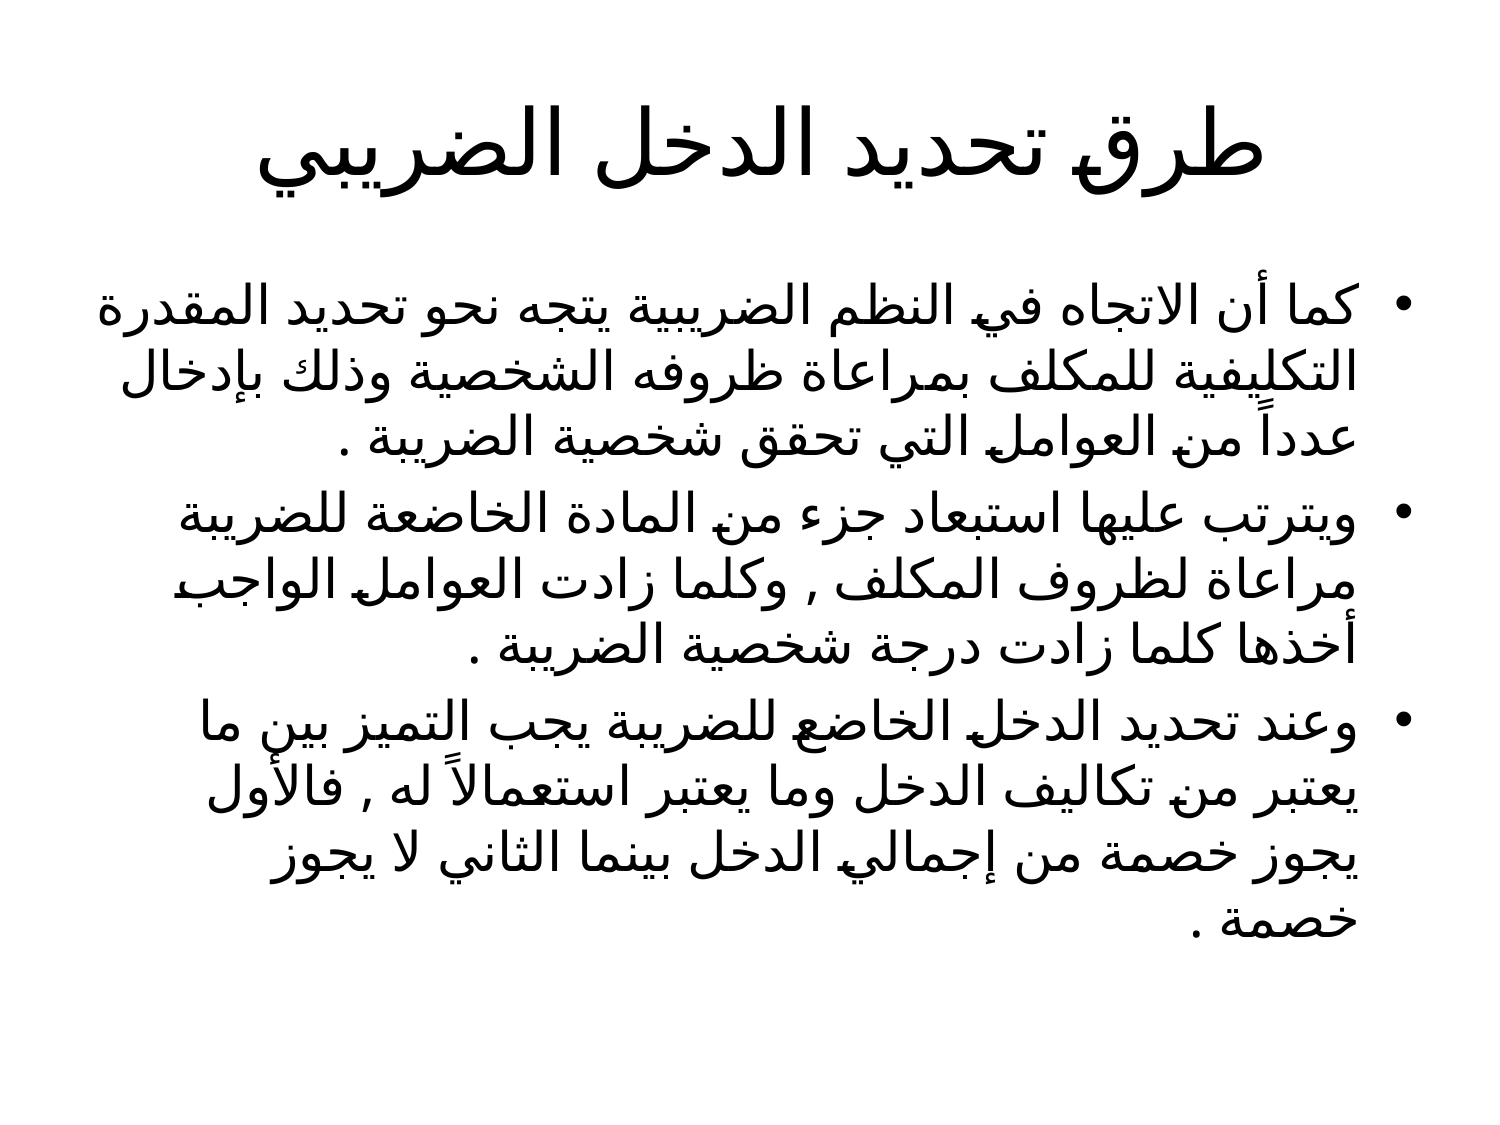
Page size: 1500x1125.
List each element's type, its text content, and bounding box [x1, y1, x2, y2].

list كما أن الاتجاه في النظم الضريبية يتجه نحو تحديد المقدرة التكليفية للمكلف بمراعاة ظروفه الشخصية وذلك بإدخال عدداً من العوامل التي تحقق شخصية الضريبة . ويترتب عليها استبعاد جزء من المادة الخاضعة للضريبة مراعاة لظروف المكلف , وكلما زادت العوامل الواجب أخذها كلما زادت درجة شخصية الضريبة . وعند تحديد الدخل الخاضع للضريبة يجب التميز بين ما يعتبر من تكاليف الدخل وما يعتبر استعمالاً له , فالأول يجوز خصمة من إجمالي الدخل بينما الثاني لا يجوز خصمة . [75, 262, 1425, 1005]
title طرق تحديد الدخل الضريبي [75, 45, 1425, 233]
